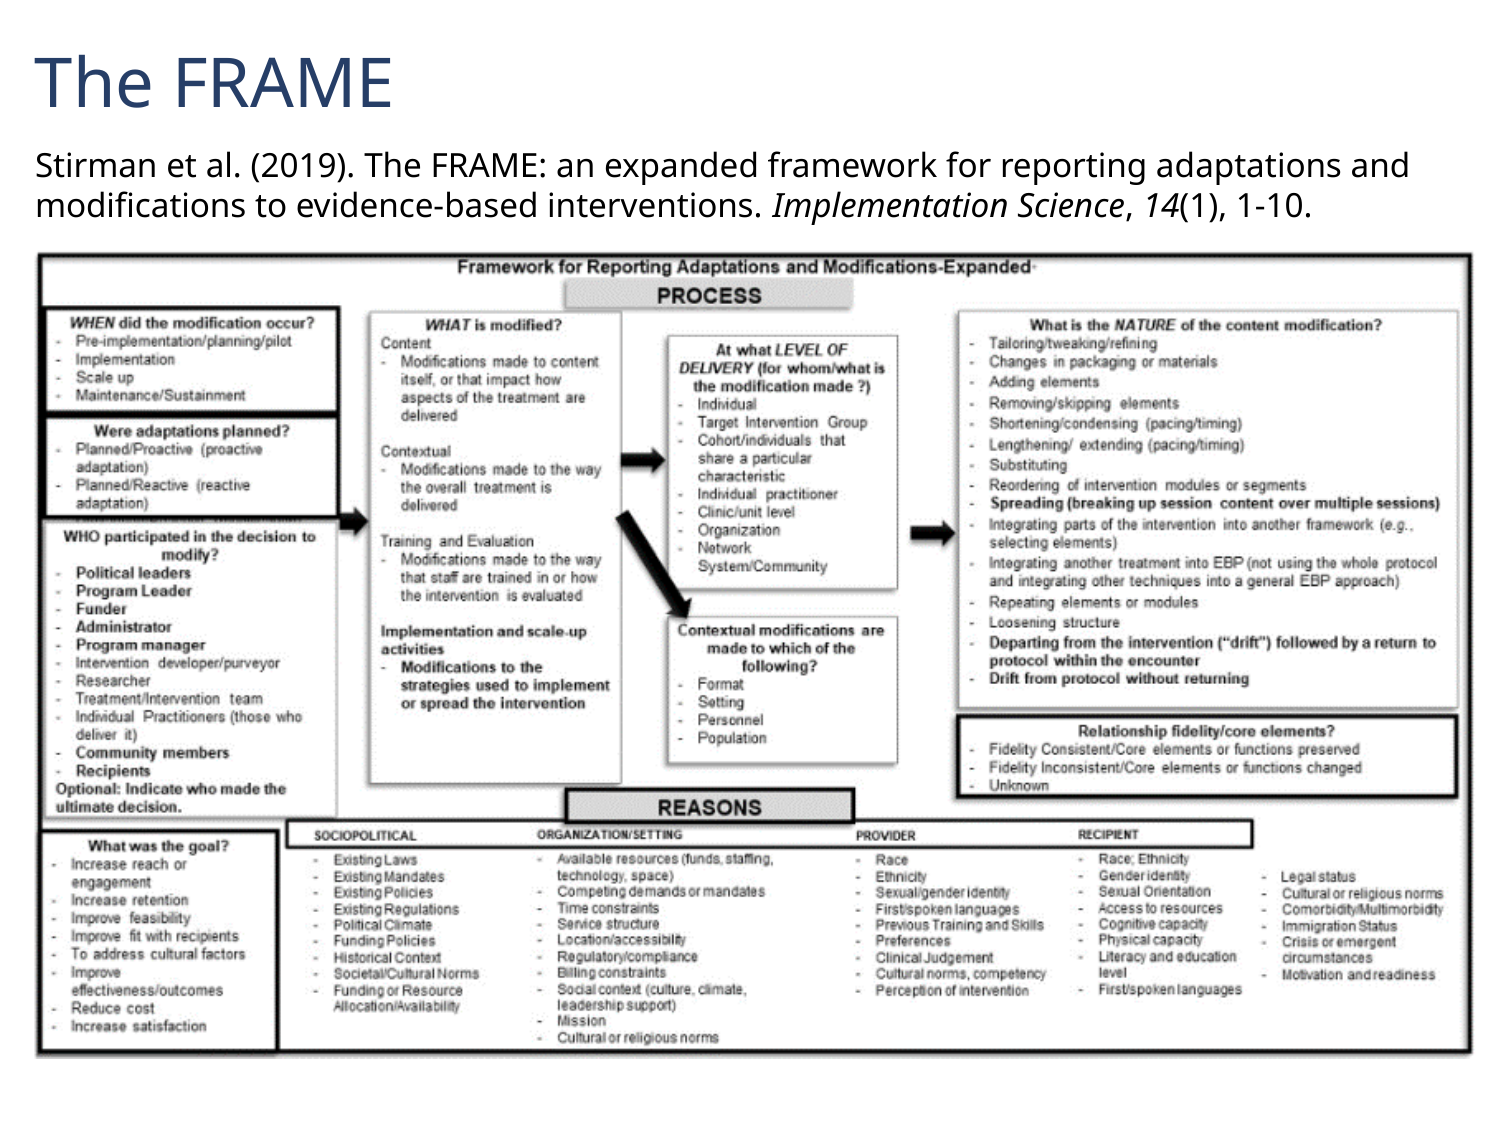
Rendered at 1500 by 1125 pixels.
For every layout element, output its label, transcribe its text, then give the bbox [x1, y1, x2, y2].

picture [20, 233, 1480, 1059]
text_box The FRAME [20, 41, 1405, 138]
text_box Stirman et al. (2019). The FRAME: an expanded framework for reporting adaptations and modifications to evidence-based interventions. Implementation Science, 14(1), 1-10. [20, 137, 1480, 232]
